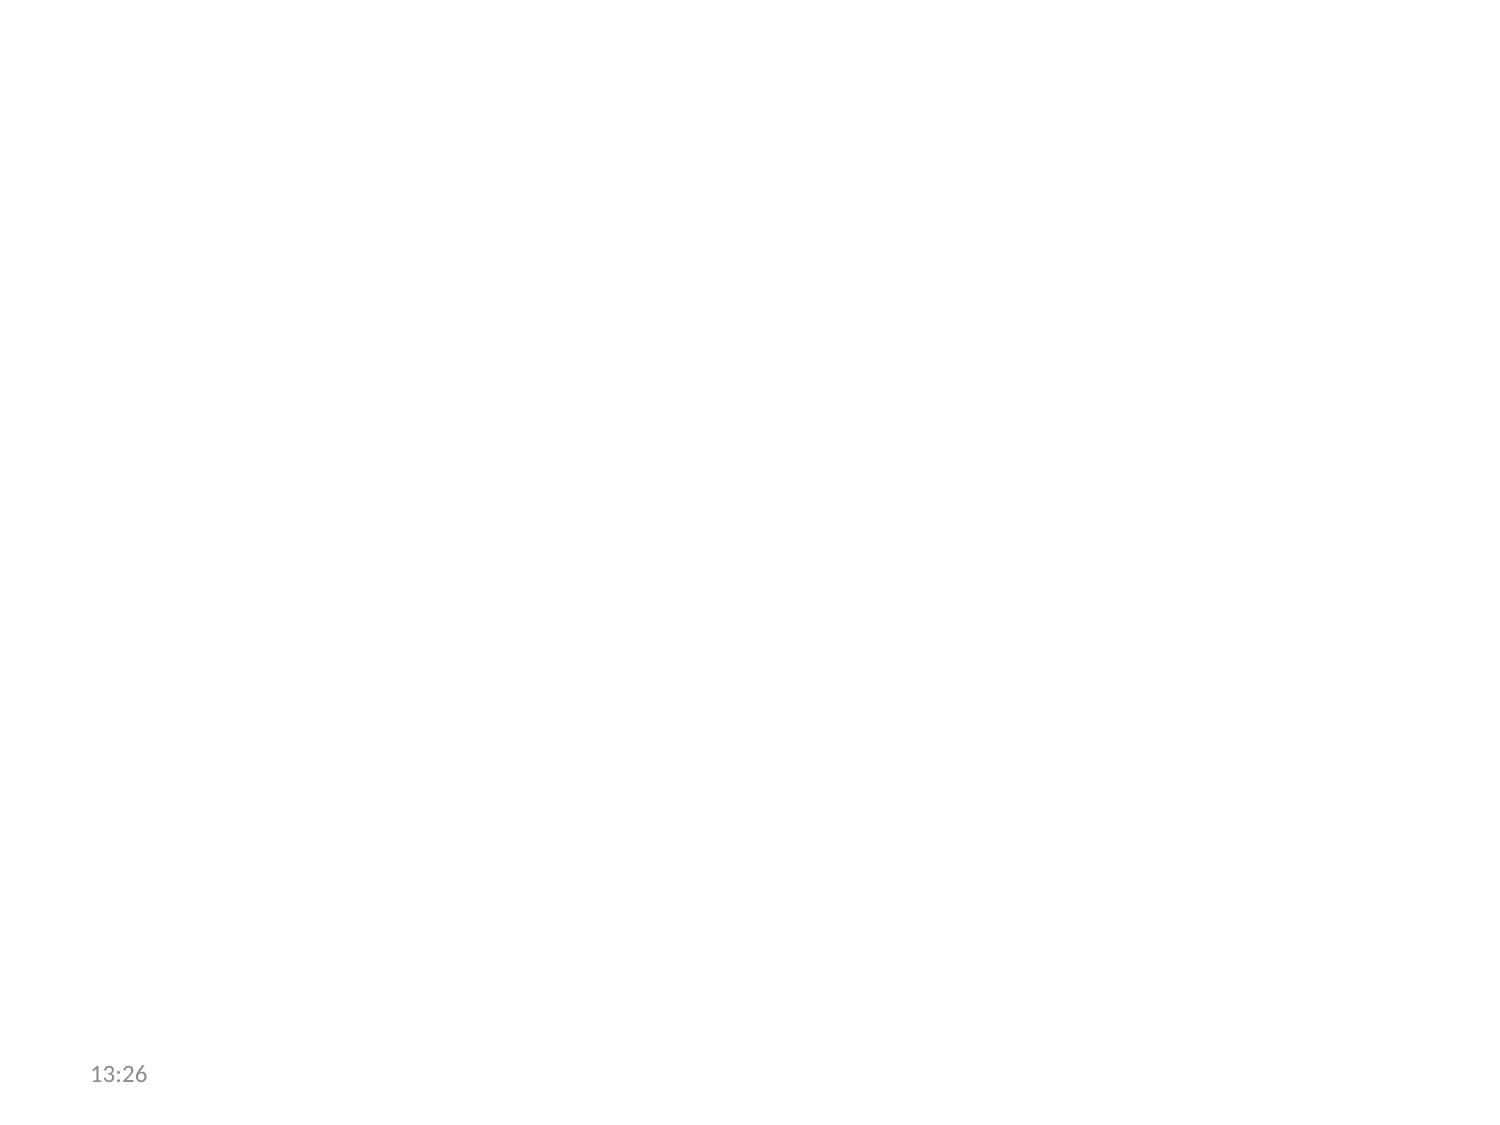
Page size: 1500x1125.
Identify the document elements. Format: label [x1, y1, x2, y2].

slide_number [75, 1042, 425, 1103]
